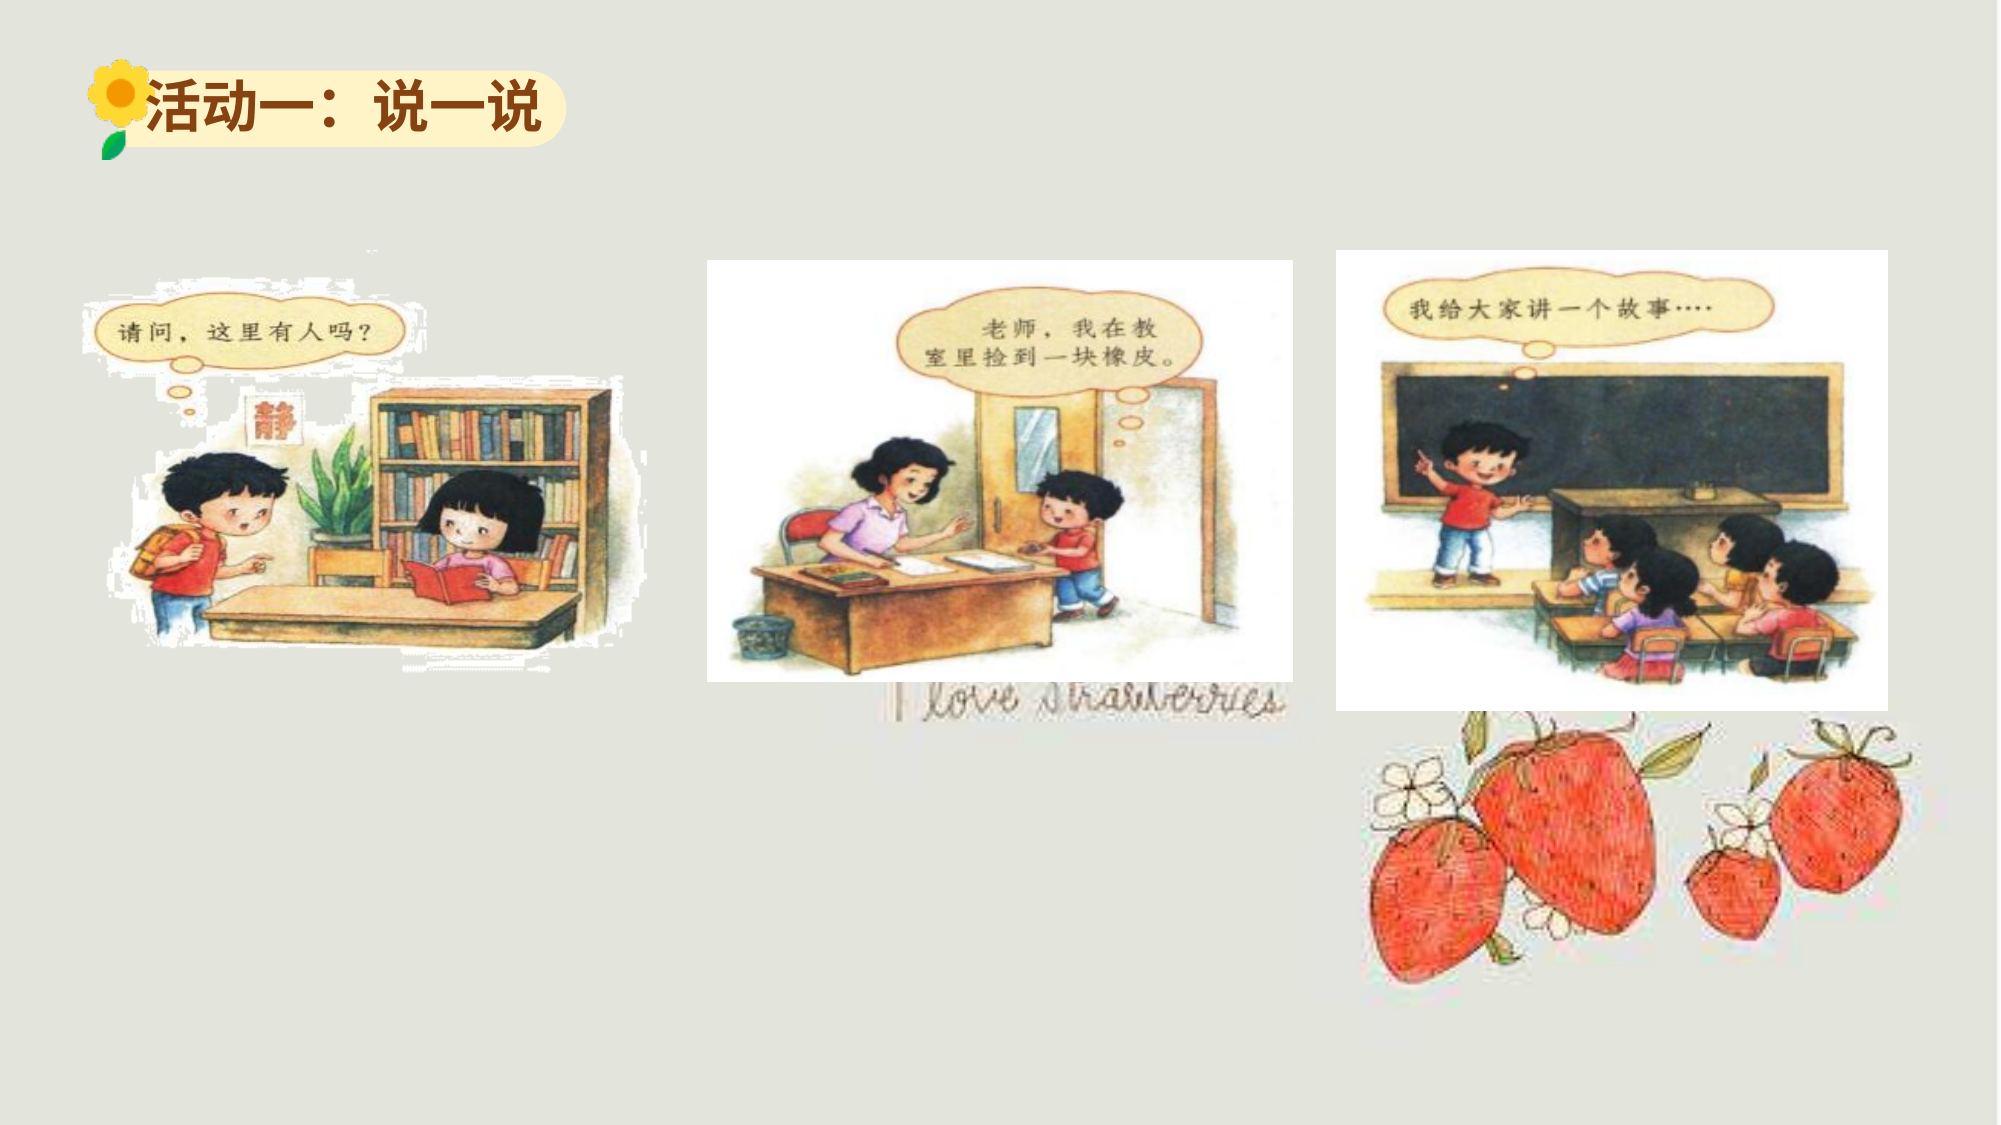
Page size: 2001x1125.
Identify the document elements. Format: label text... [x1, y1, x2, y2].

text_box 活动一：说一说 [155, 62, 587, 146]
picture [0, 0, 2001, 1125]
